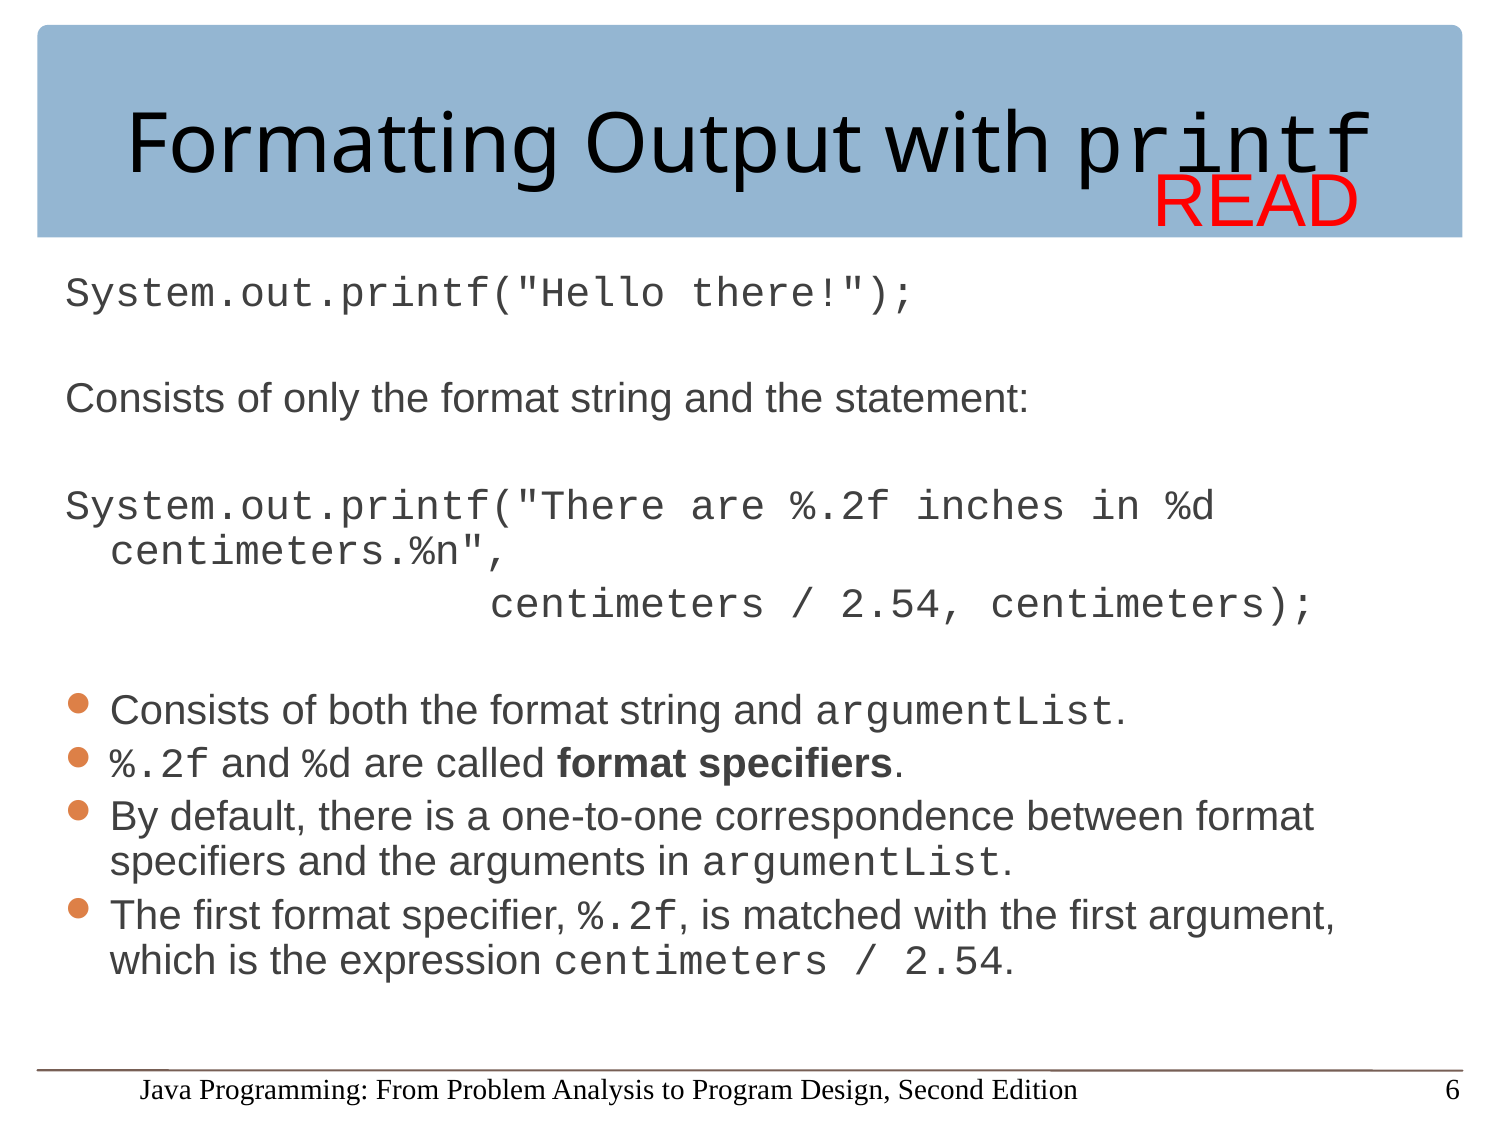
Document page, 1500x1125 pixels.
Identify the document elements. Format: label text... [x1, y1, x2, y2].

list System.out.printf("Hello there!"); Consists of only the format string and the statement: System.out.printf("There are %.2f inches in %d centimeters.%n", centimeters / 2.54, centimeters); Consists of both the format string and argumentList. %.2f and %d are called format specifiers. By default, there is a one-to-one correspondence between format specifiers and the arguments in argumentList. The first format specifier, %.2f, is matched with the first argument, which is the expression centimeters / 2.54. [49, 262, 1451, 1051]
title Formatting Output with printf [49, 44, 1451, 233]
text_box Java Programming: From Problem Analysis to Program Design, Second Edition [125, 1062, 1275, 1100]
text_box 6 [1275, 1062, 1475, 1100]
text_box READ [1137, 143, 1400, 249]
